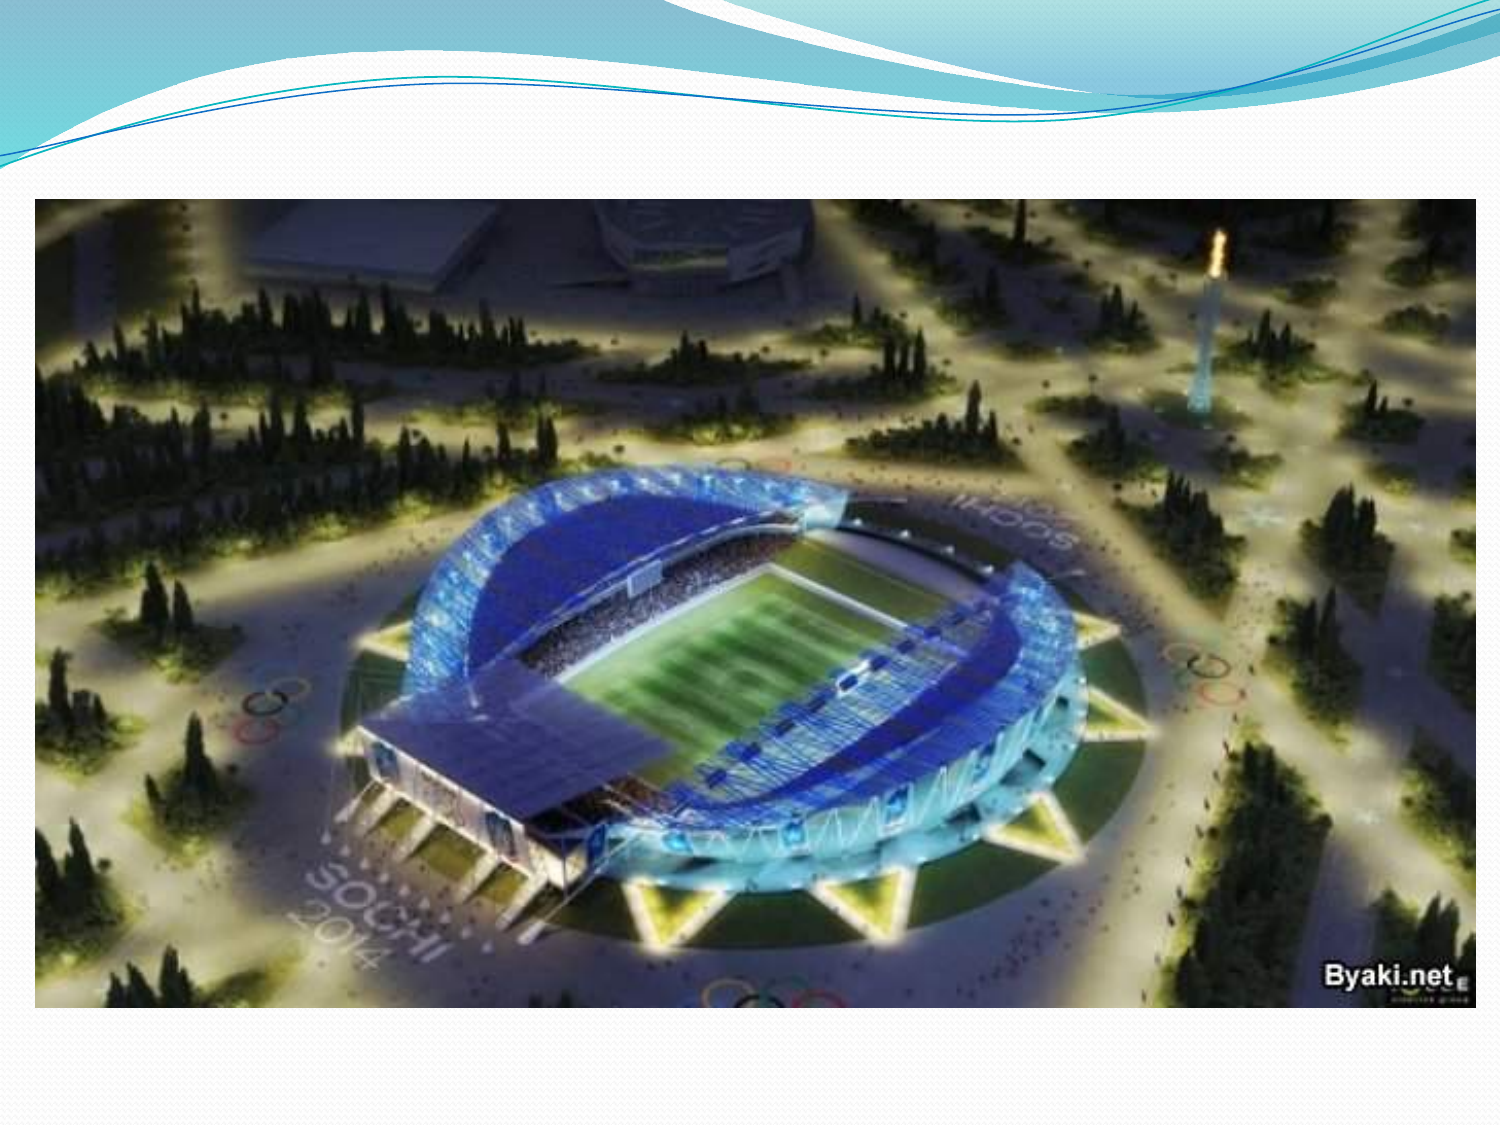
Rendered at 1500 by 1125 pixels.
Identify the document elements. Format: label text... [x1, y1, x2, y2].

title Олимпийский стадион 2014 [75, 115, 1425, 198]
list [34, 198, 1476, 1008]
